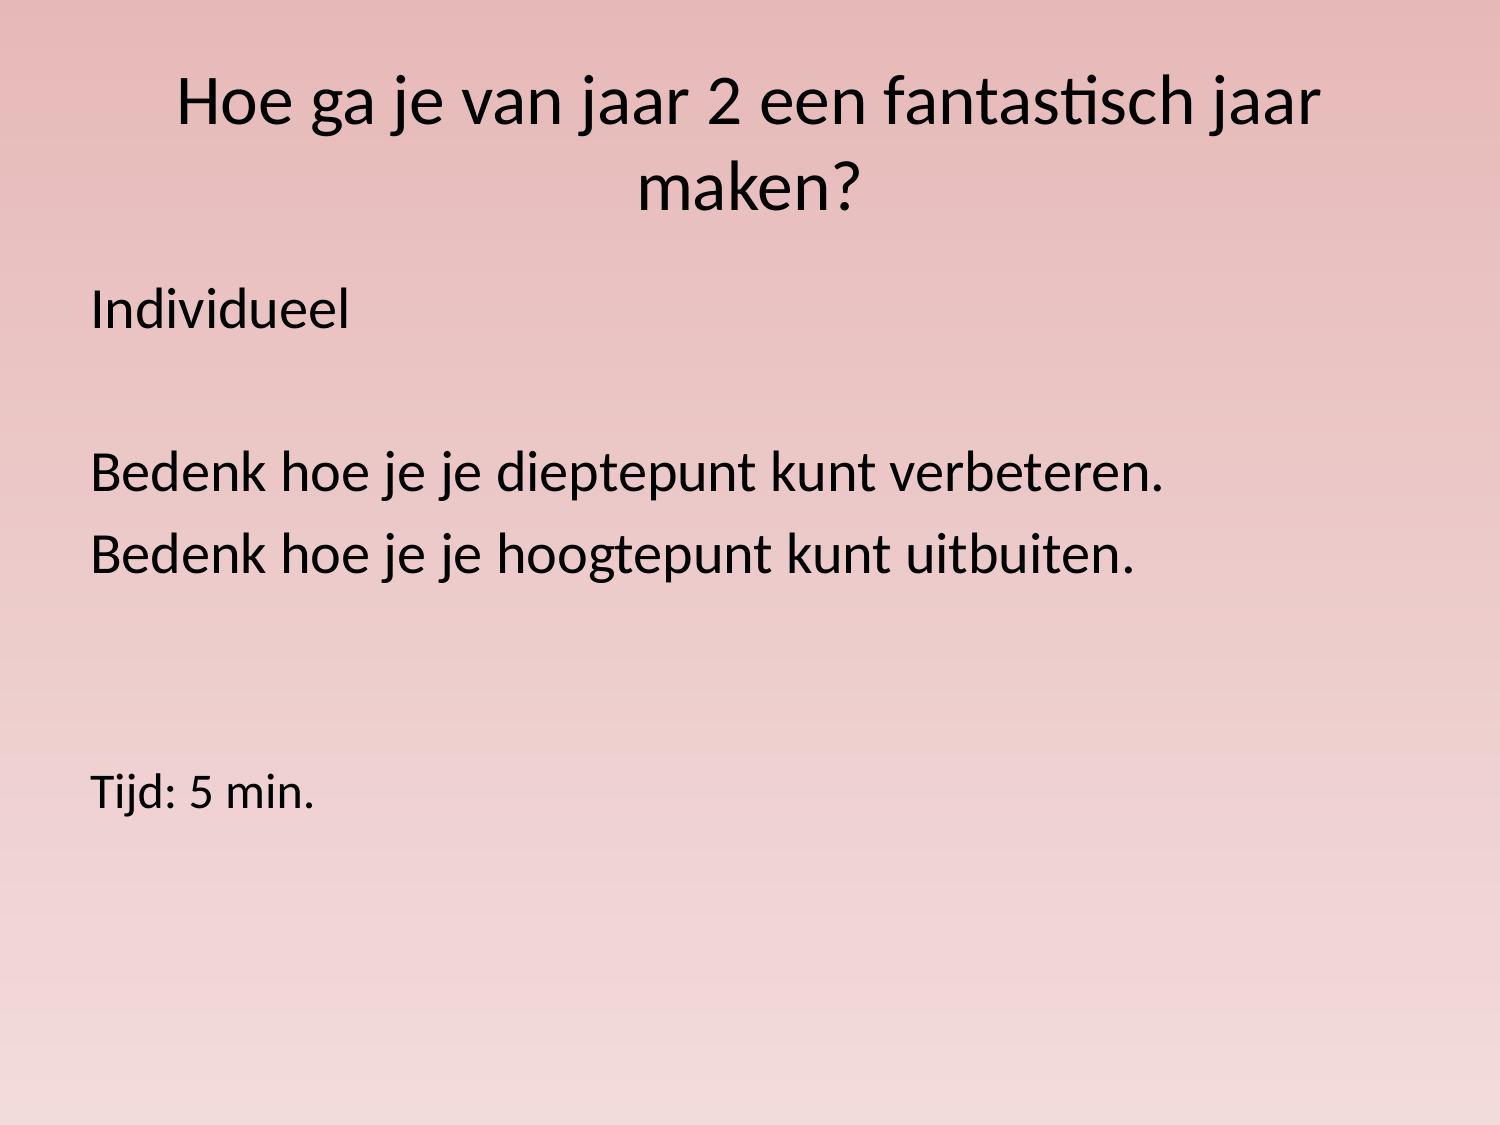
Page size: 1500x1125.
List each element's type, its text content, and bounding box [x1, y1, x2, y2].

title Hoe ga je van jaar 2 een fantastisch jaar maken? [75, 45, 1425, 233]
list Individueel Bedenk hoe je je dieptepunt kunt verbeteren. Bedenk hoe je je hoogtepunt kunt uitbuiten. Tijd: 5 min. [75, 262, 1425, 1005]
